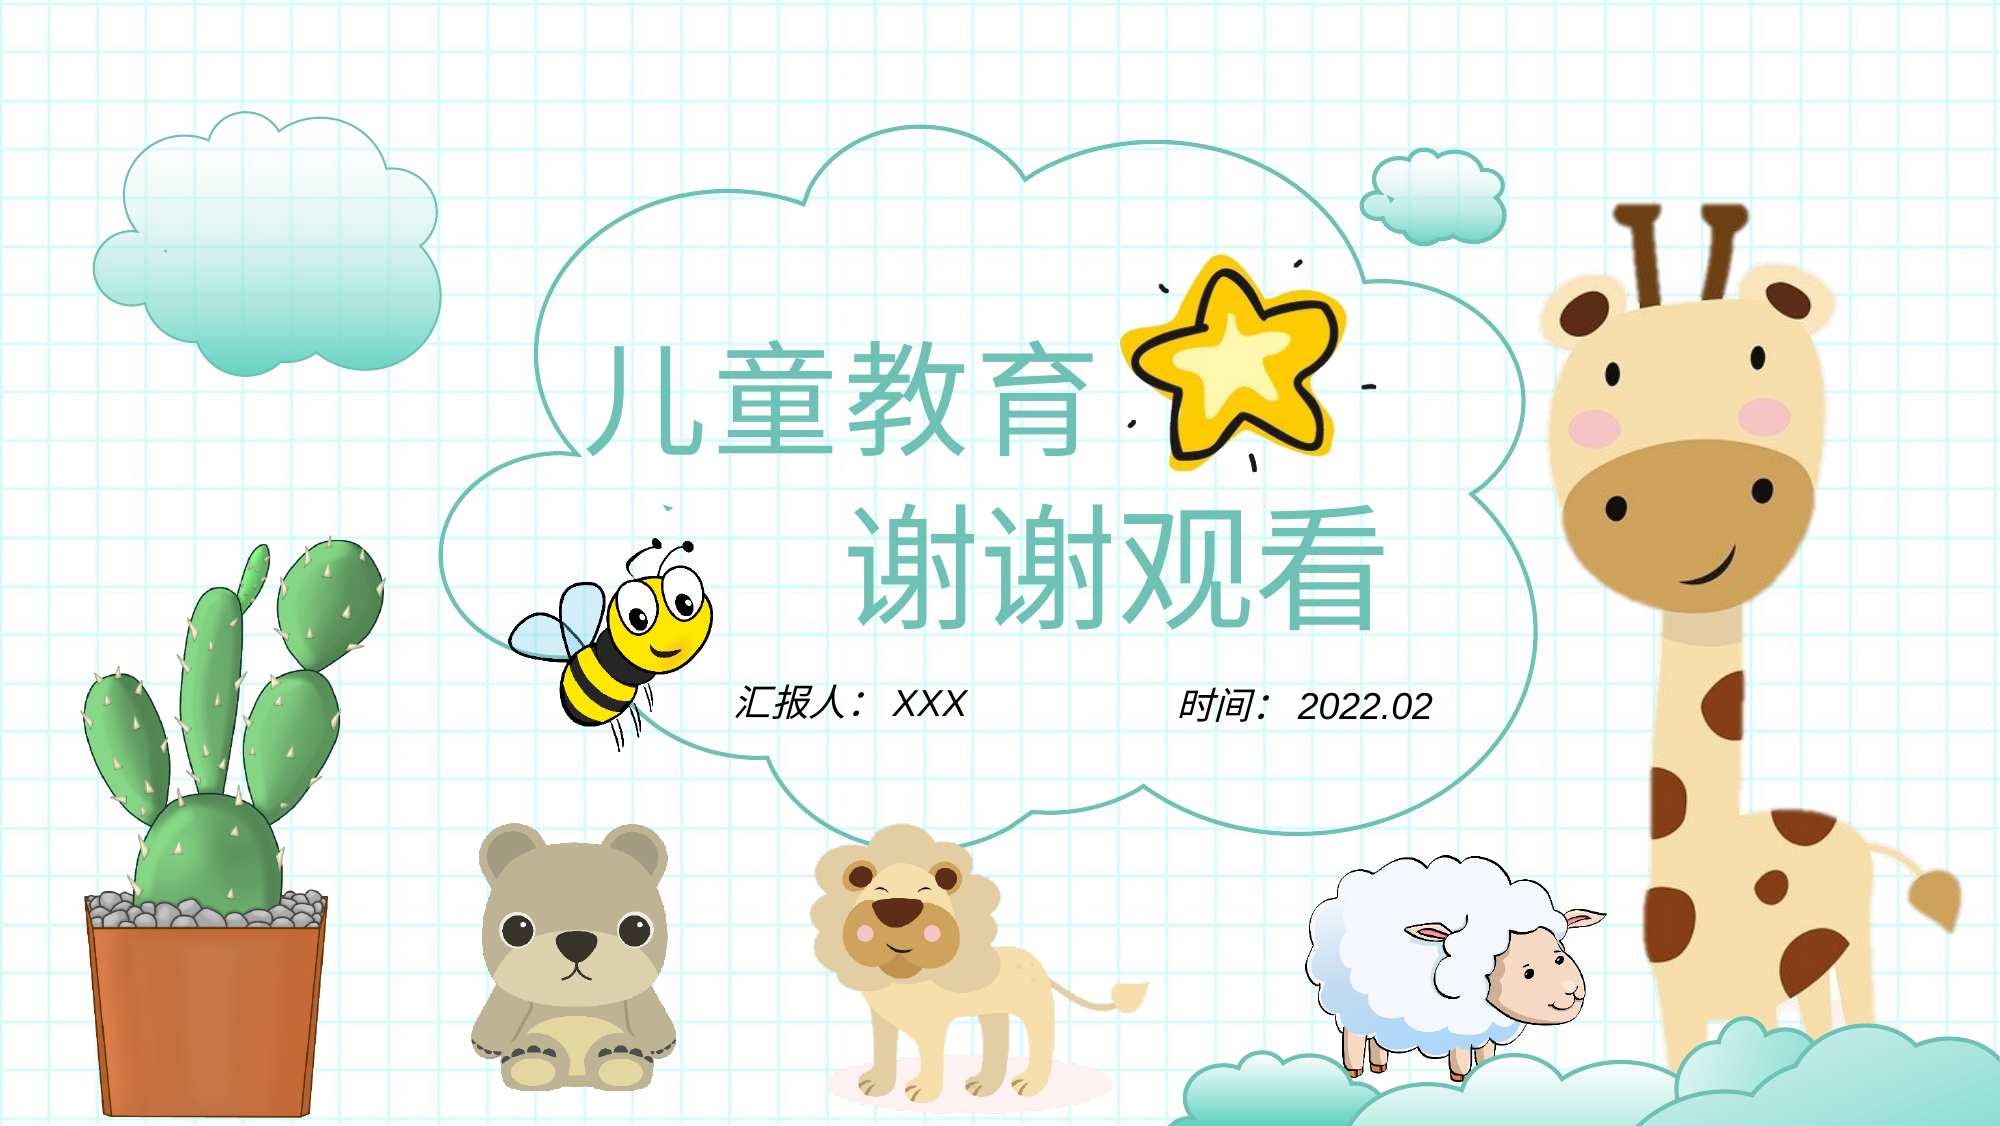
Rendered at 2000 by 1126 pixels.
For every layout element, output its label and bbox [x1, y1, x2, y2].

picture [0, 0, 2000, 1126]
text_box [1165, 1016, 2000, 1126]
text_box [464, 253, 1508, 649]
